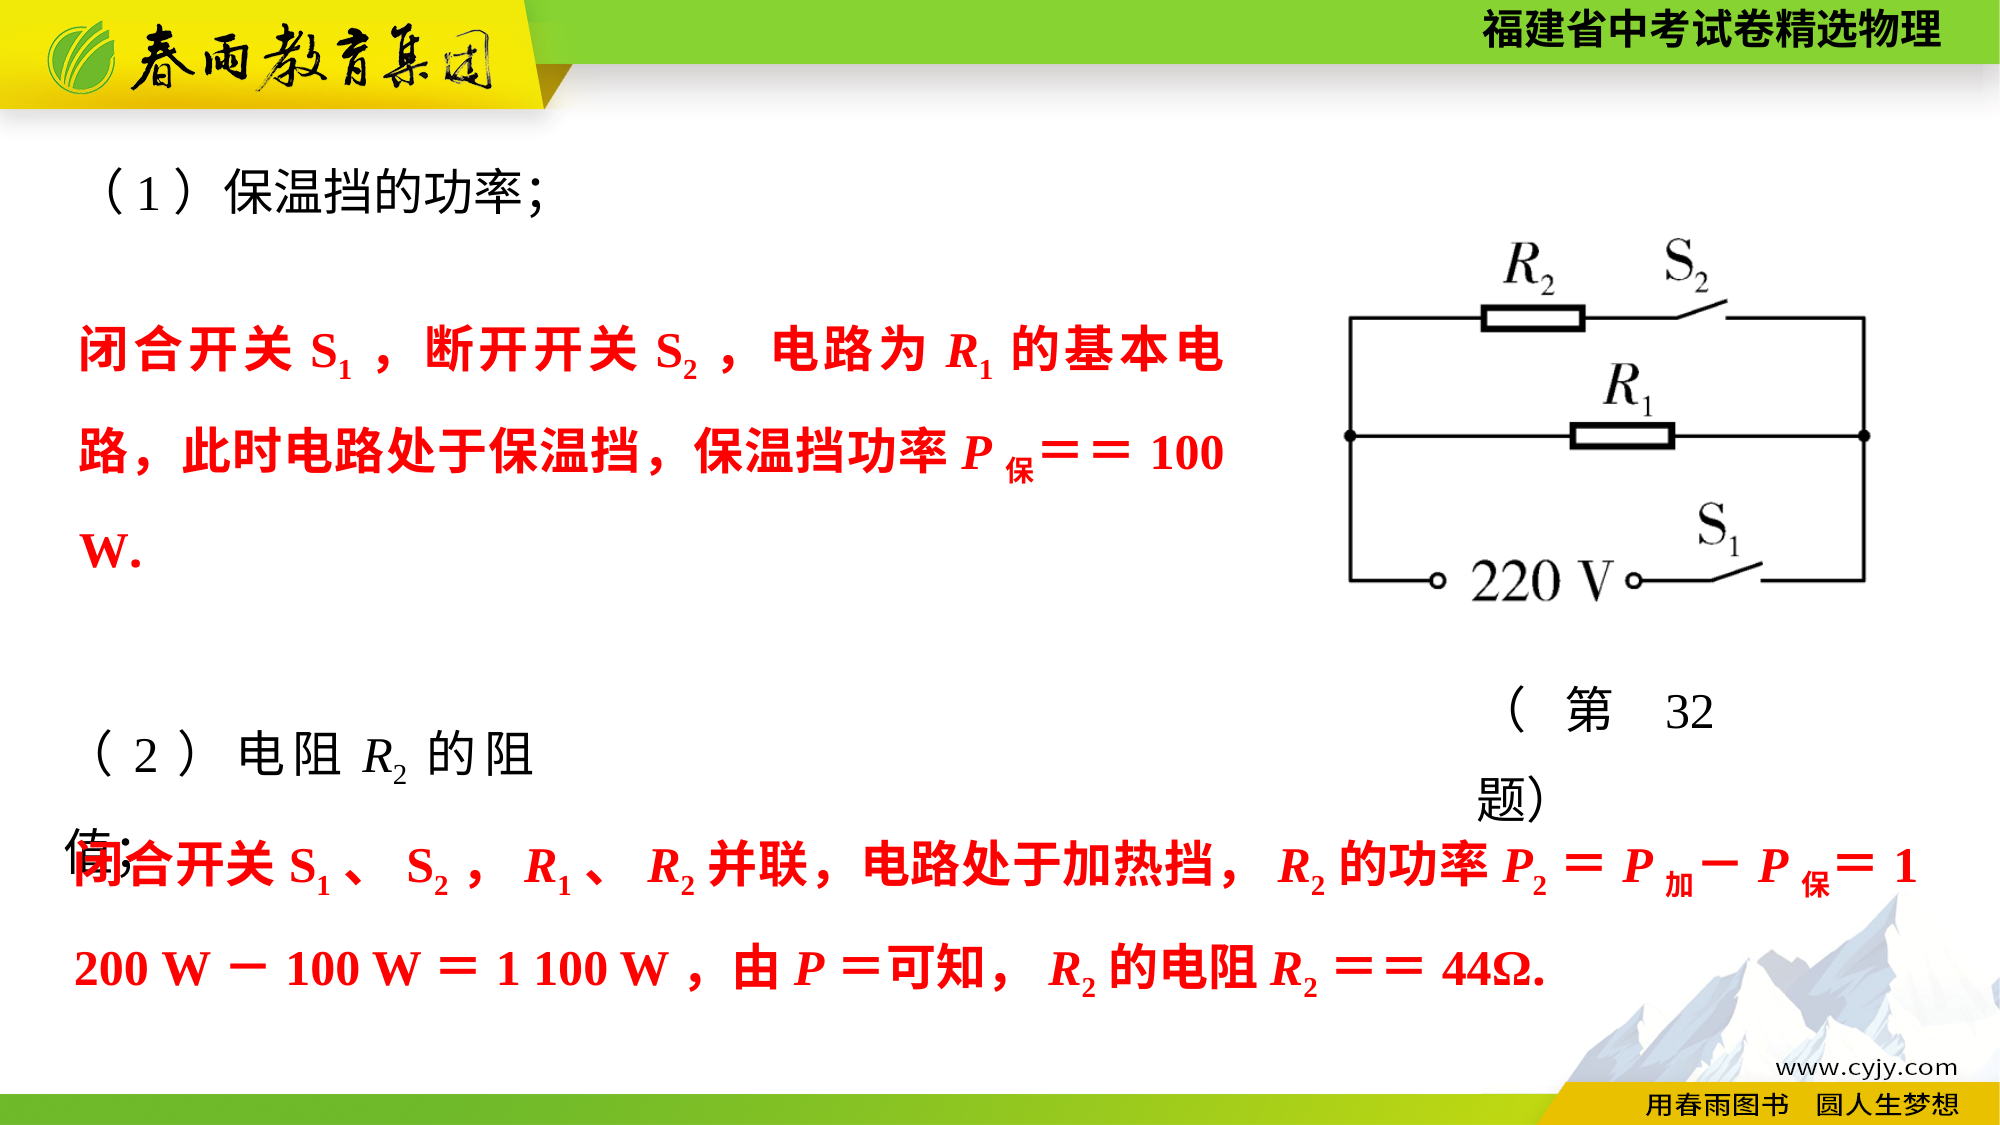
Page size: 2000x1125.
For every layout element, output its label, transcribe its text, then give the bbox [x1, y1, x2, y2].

picture [0, 0, 2000, 1125]
list （1）保温挡的功率； [59, 122, 1944, 217]
text_box （第32题） [1462, 641, 1742, 747]
text_box （2）电阻R2的阻值； [49, 680, 549, 798]
